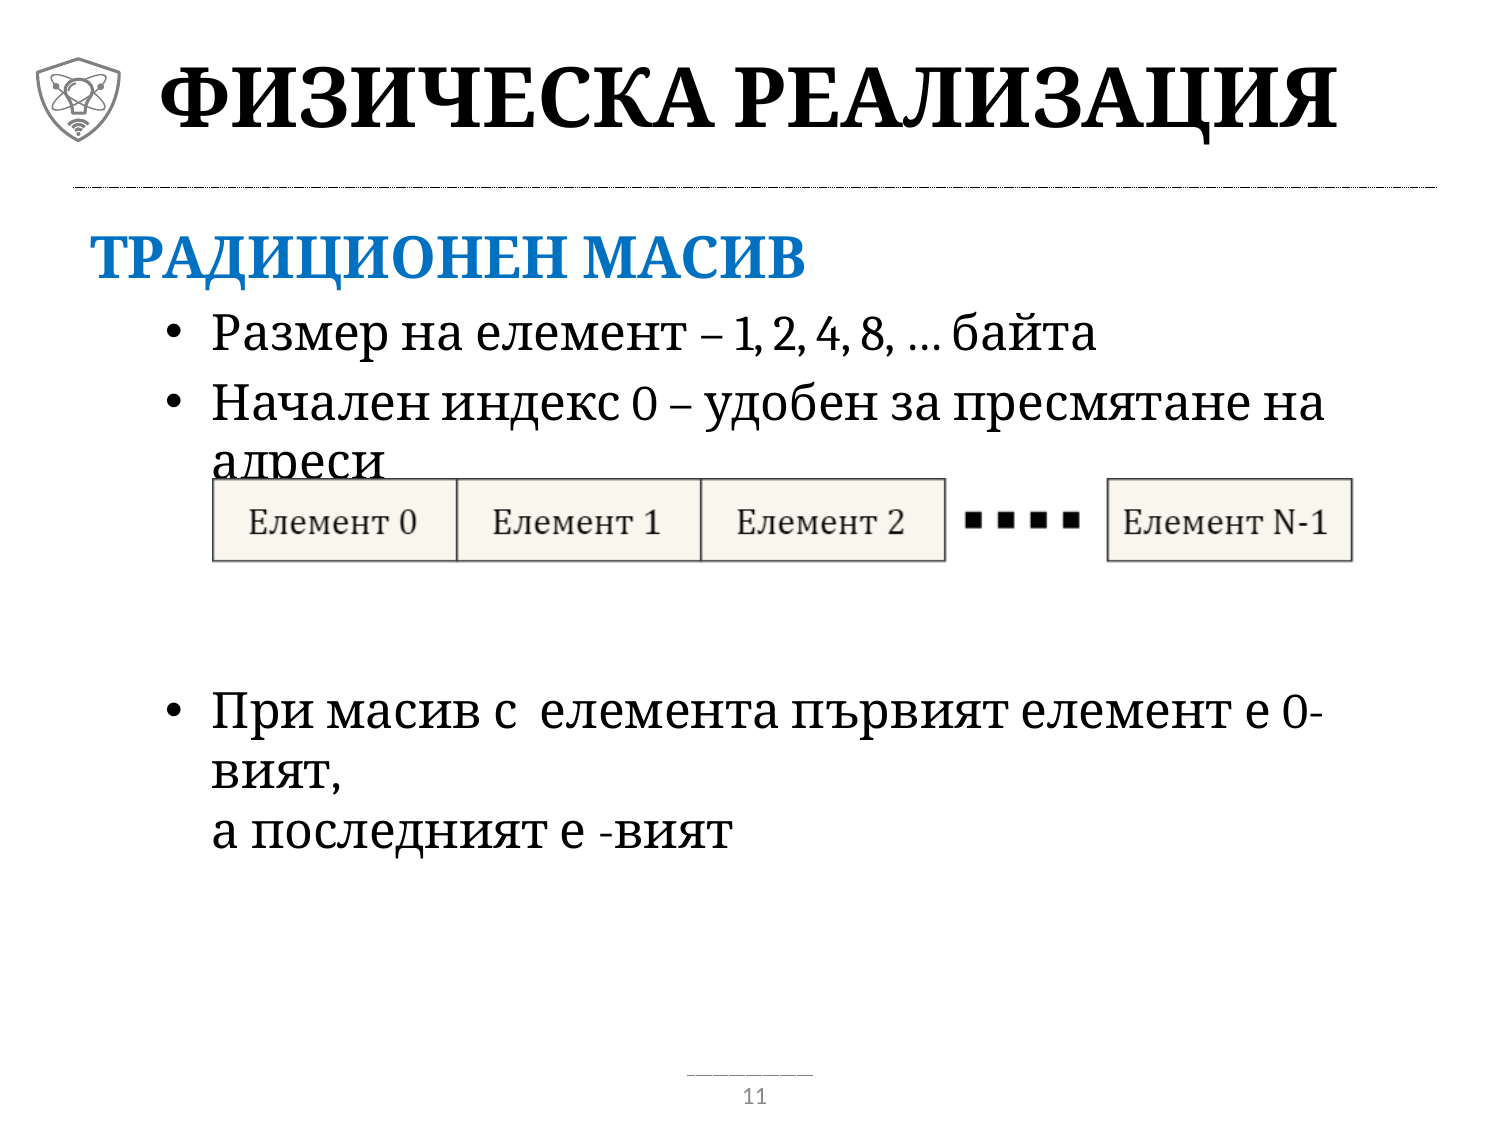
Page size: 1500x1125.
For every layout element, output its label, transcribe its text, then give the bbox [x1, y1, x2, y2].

picture [212, 478, 1355, 563]
title Физическа реализация [0, 0, 1500, 188]
slide_number 11 [579, 1065, 930, 1125]
